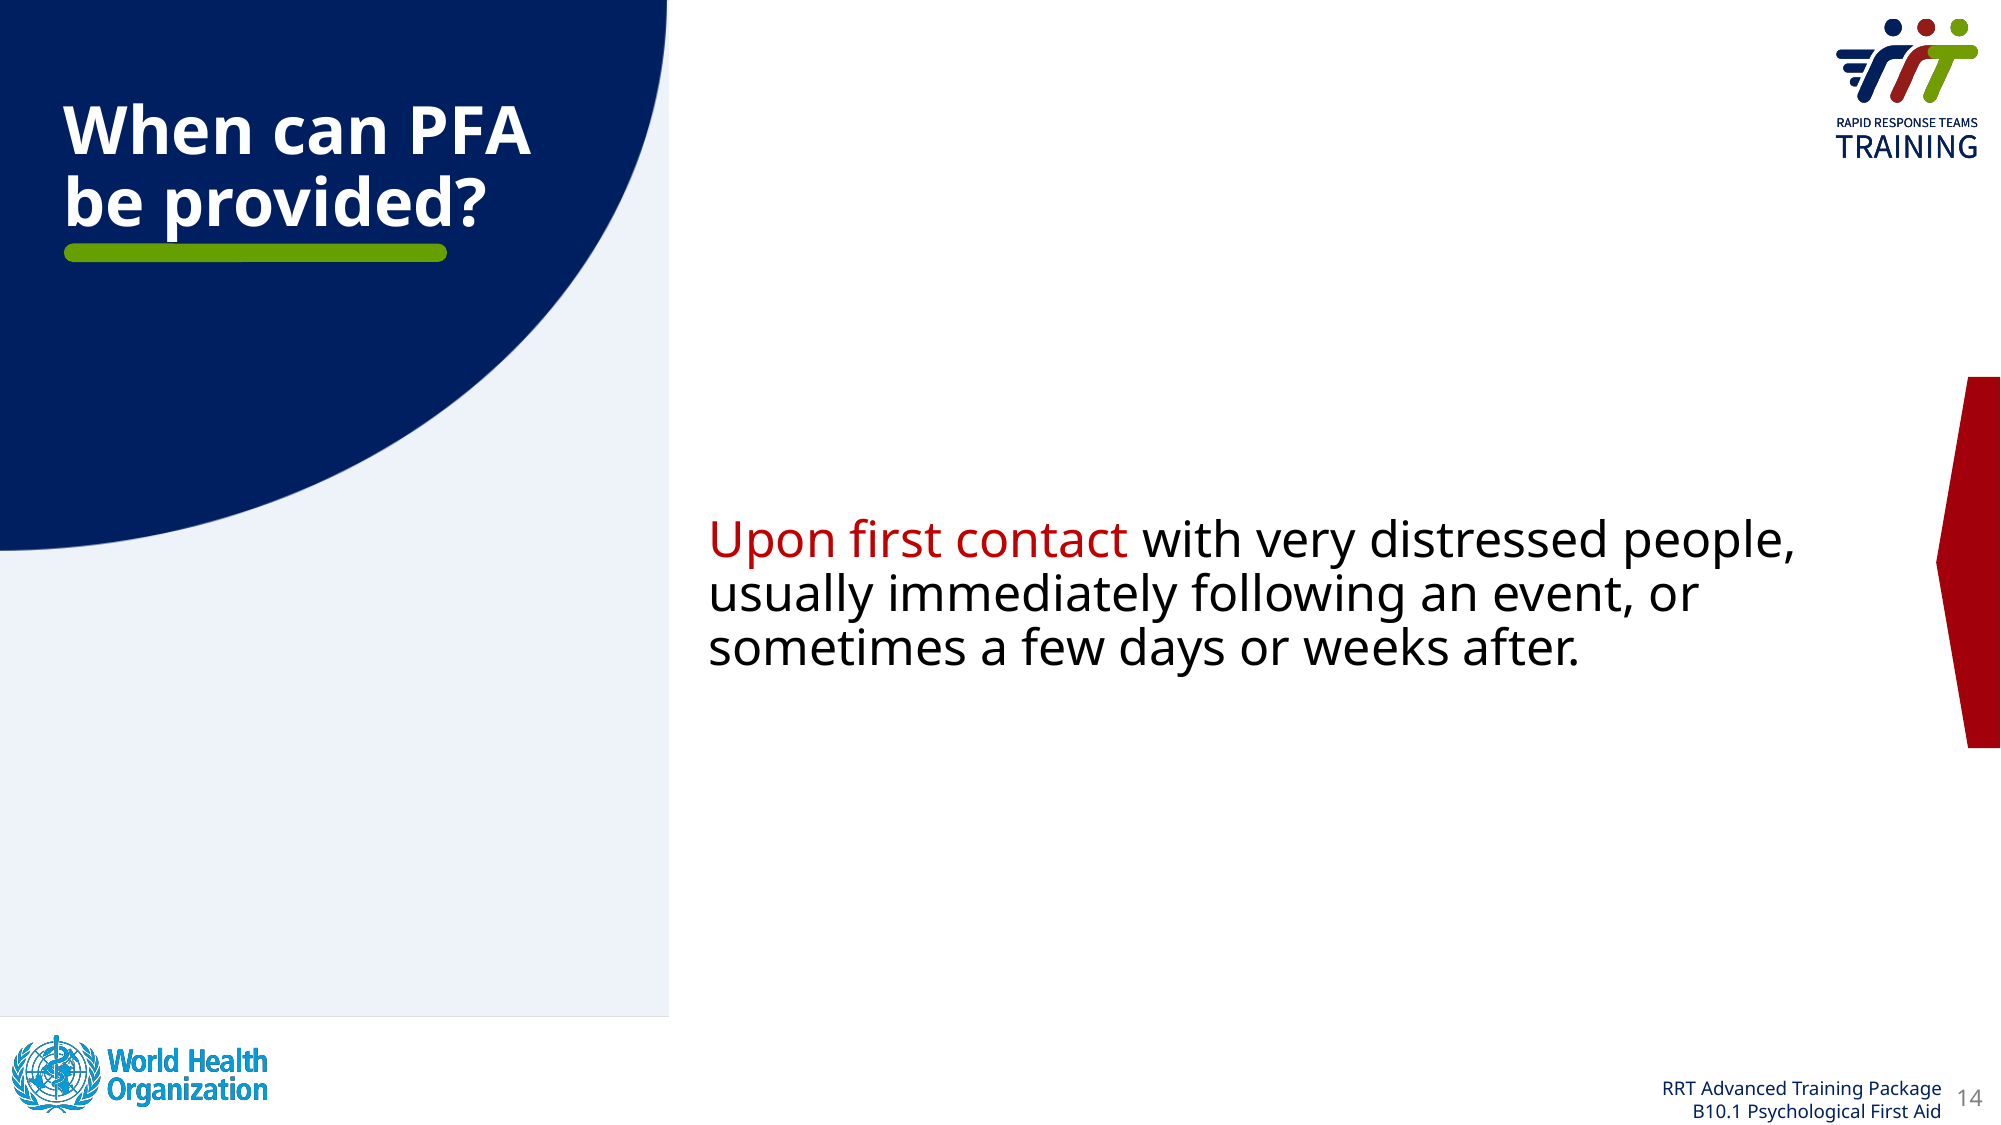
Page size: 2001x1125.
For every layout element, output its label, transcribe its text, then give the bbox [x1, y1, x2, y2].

picture [1835, 19, 1978, 167]
picture [36, 1088, 78, 1105]
picture [46, 1056, 54, 1062]
picture [22, 1062, 26, 1077]
picture [30, 1083, 37, 1091]
picture [59, 1035, 267, 1113]
picture [12, 1035, 54, 1068]
picture [50, 1108, 62, 1113]
picture [71, 1053, 90, 1091]
picture [12, 1083, 48, 1113]
picture [0, 0, 669, 1018]
picture [34, 1054, 43, 1078]
picture [24, 1054, 36, 1087]
list Upon first contact with very distressed people, usually immediately following an event, or sometimes a few days or weeks after. [700, 412, 1937, 713]
text_box When can PFA be provided? [63, 103, 600, 242]
picture [40, 1062, 47, 1070]
